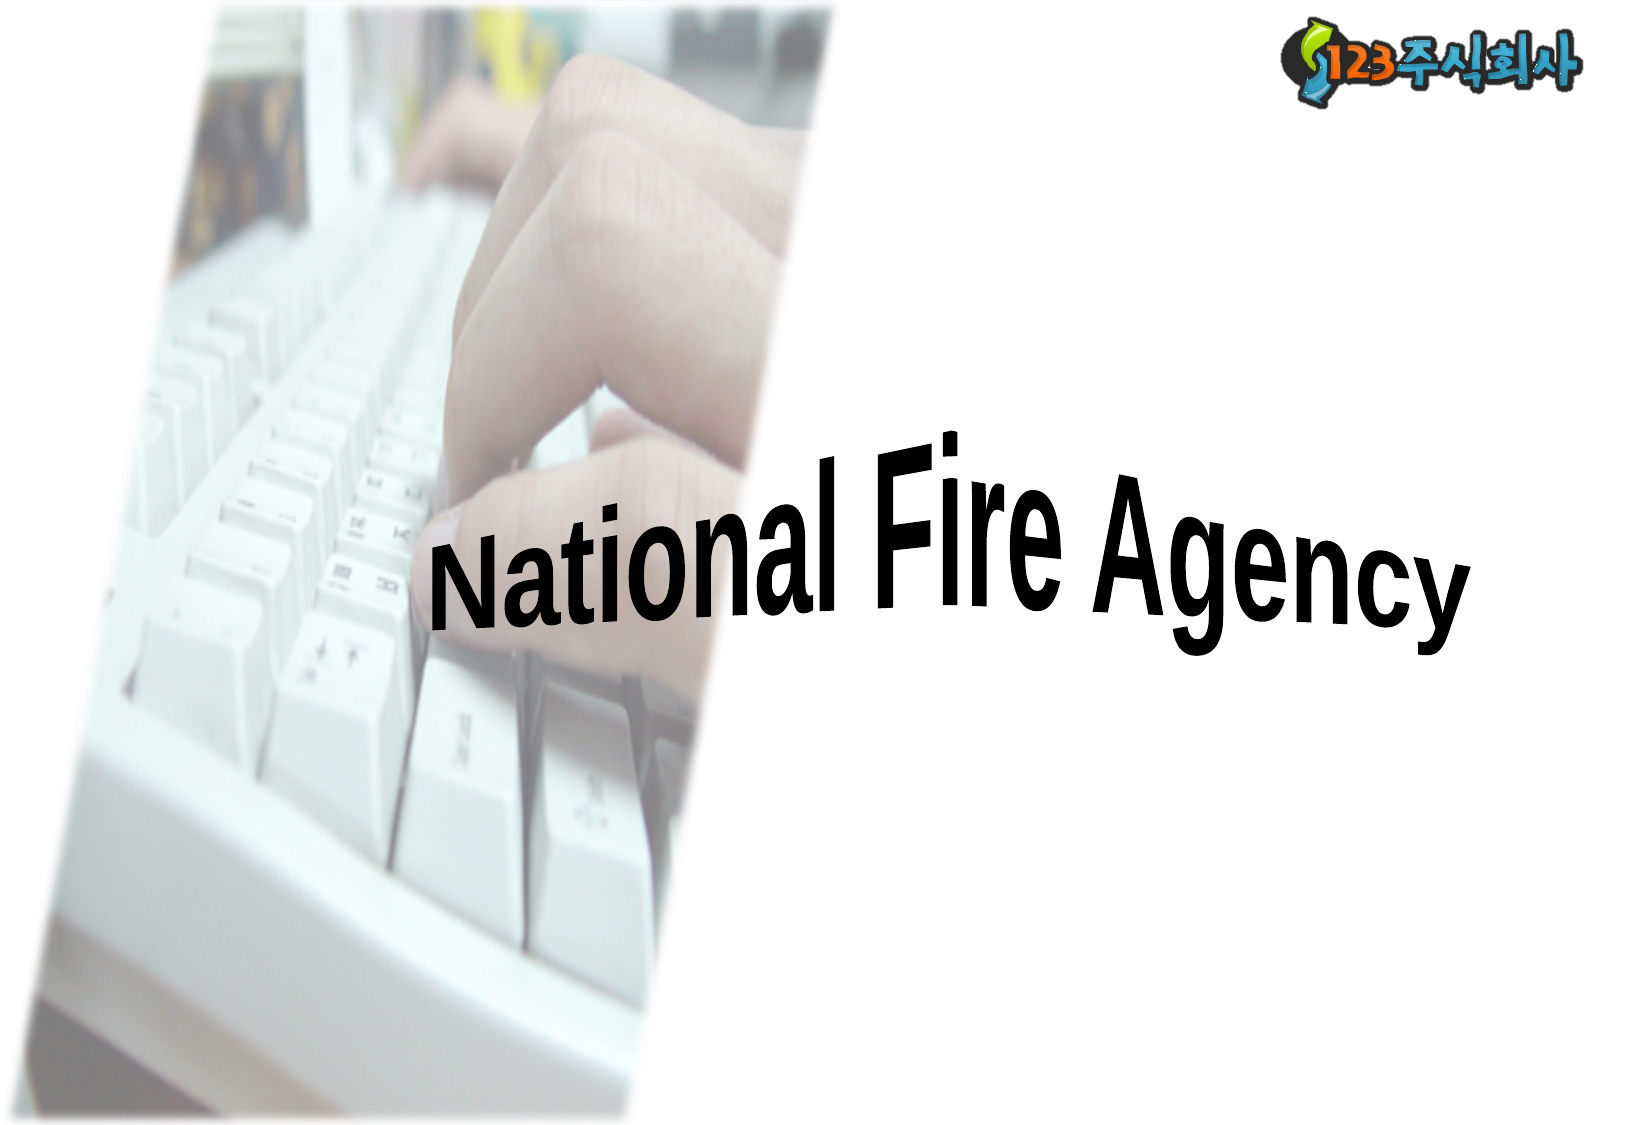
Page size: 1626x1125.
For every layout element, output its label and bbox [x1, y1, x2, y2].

picture [1266, 0, 1596, 123]
text_box [21, 16, 822, 1110]
